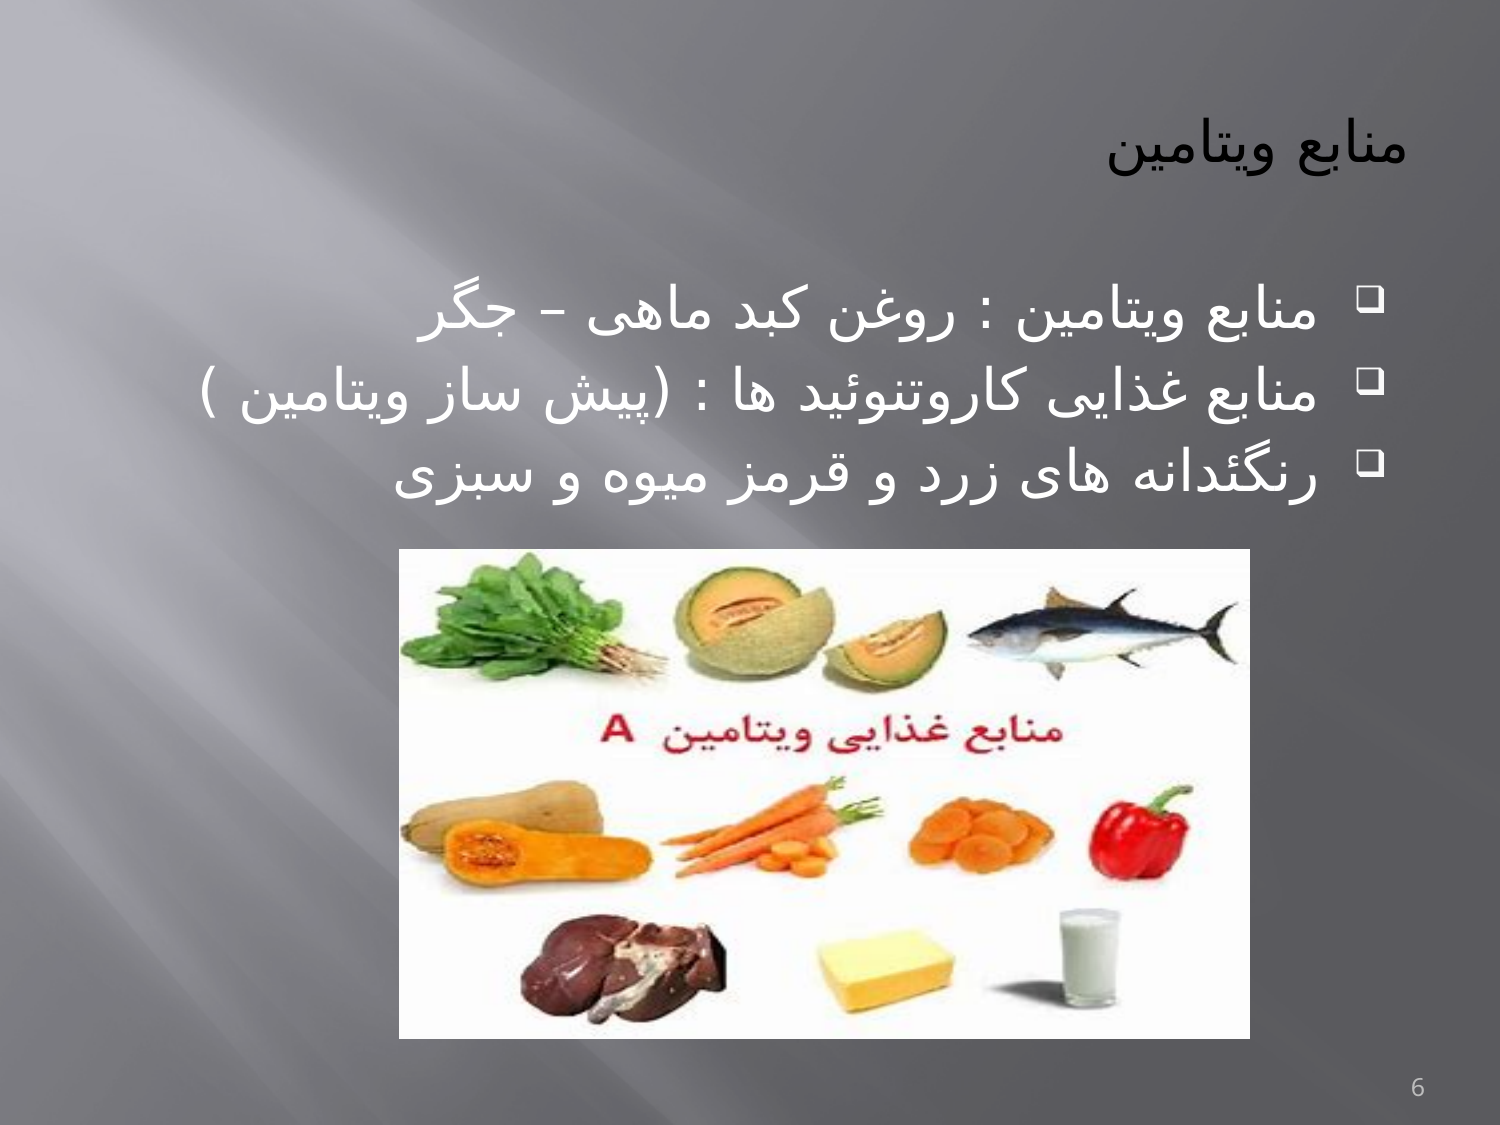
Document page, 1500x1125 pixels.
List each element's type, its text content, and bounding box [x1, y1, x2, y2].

list منابع ویتامین : روغن کبد ماهی – جگر منابع غذایی کاروتنوئید ها : (پیش ساز ویتامین ) رنگئدانه های زرد و قرمز میوه و سبزی [75, 262, 1425, 1035]
slide_number 6 [1299, 1052, 1425, 1113]
picture [399, 549, 1251, 1040]
title منابع ویتامین [75, 45, 1425, 233]
